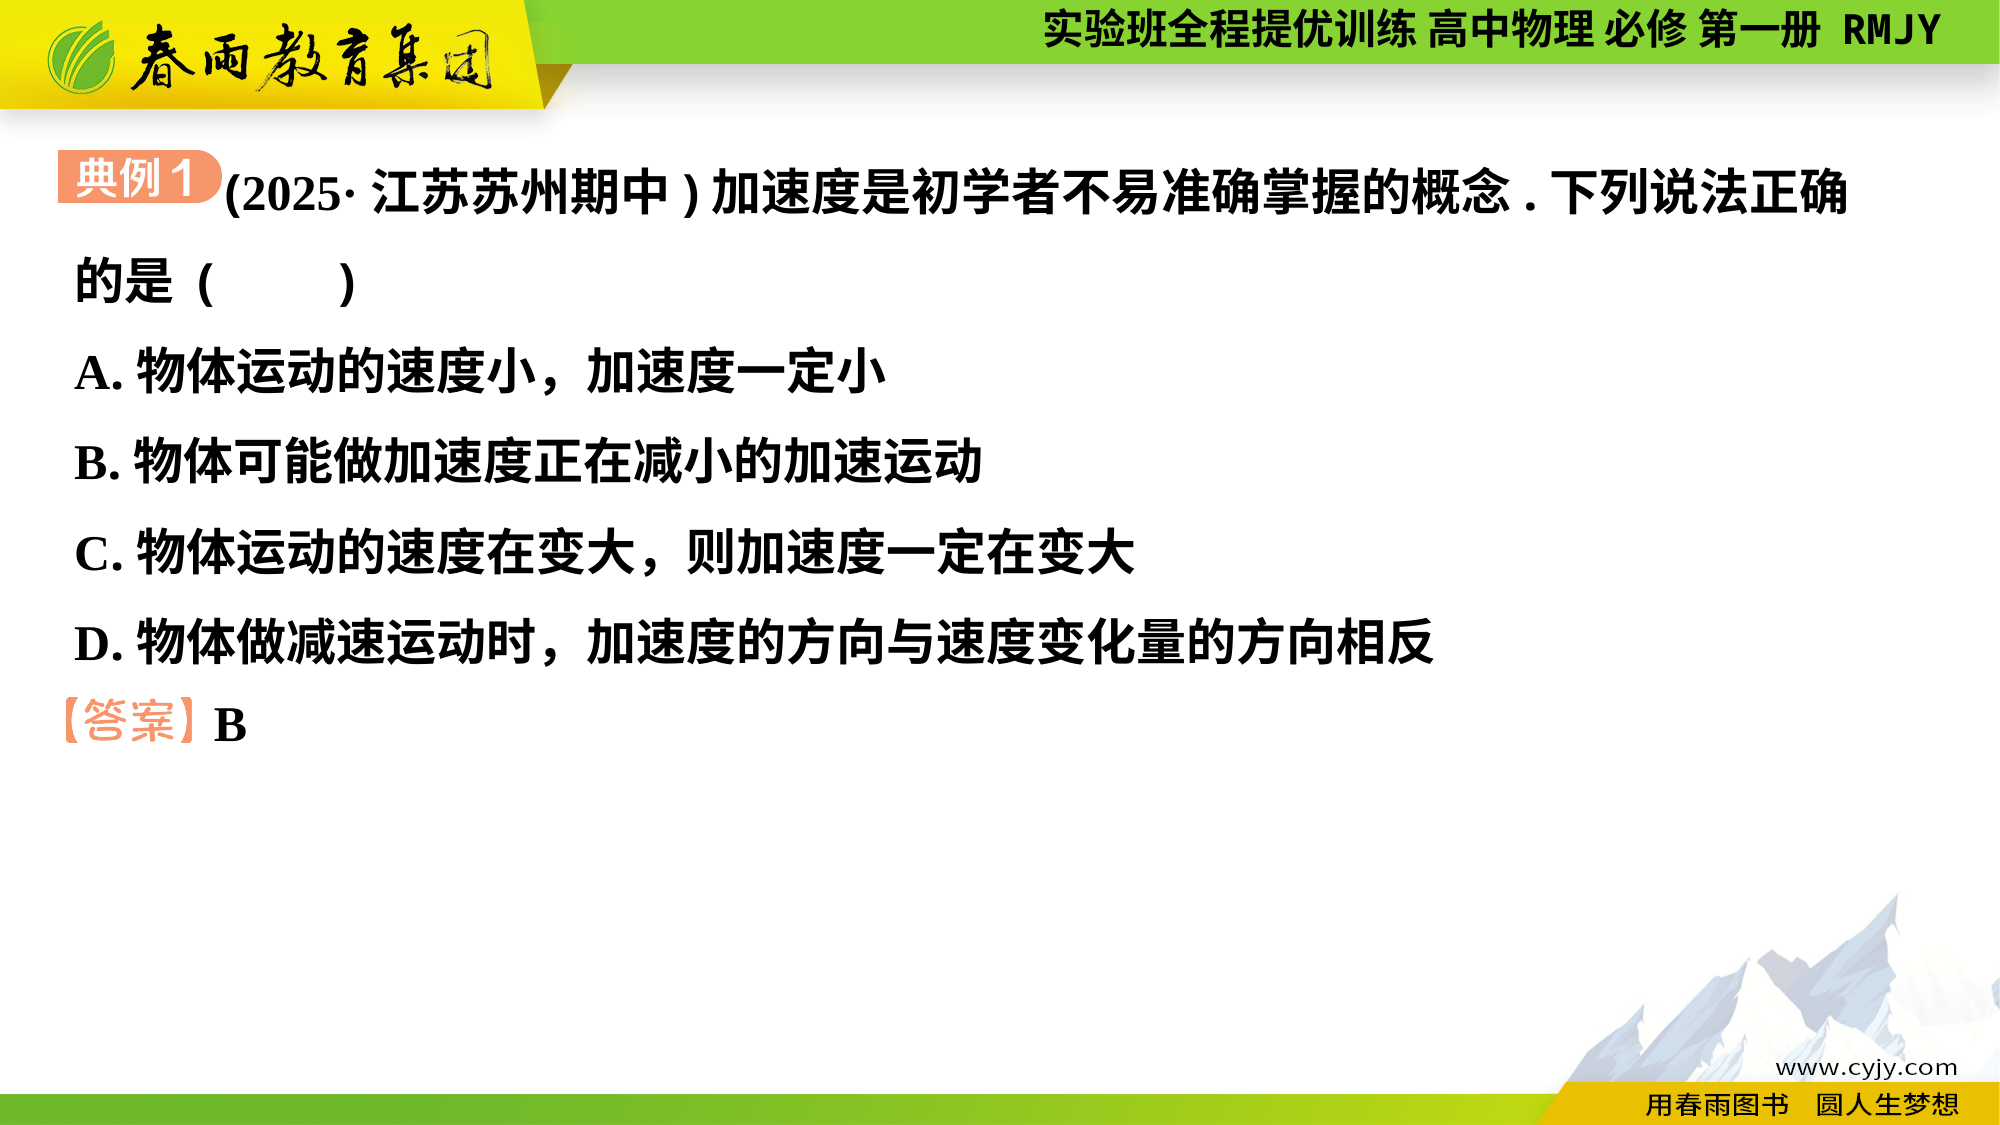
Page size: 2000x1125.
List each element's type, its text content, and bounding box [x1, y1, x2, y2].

list (2025·江苏苏州期中)加速度是初学者不易准确掌握的概念.下列说法正确 的是 ( ) A.物体运动的速度小，加速度一定小 B.物体可能做加速度正在减小的加速运动 C.物体运动的速度在变大，则加速度一定在变大 D.物体做减速运动时，加速度的方向与速度变化量的方向相反 [59, 122, 1944, 683]
text_box B [199, 684, 263, 759]
picture [0, 0, 2000, 1125]
